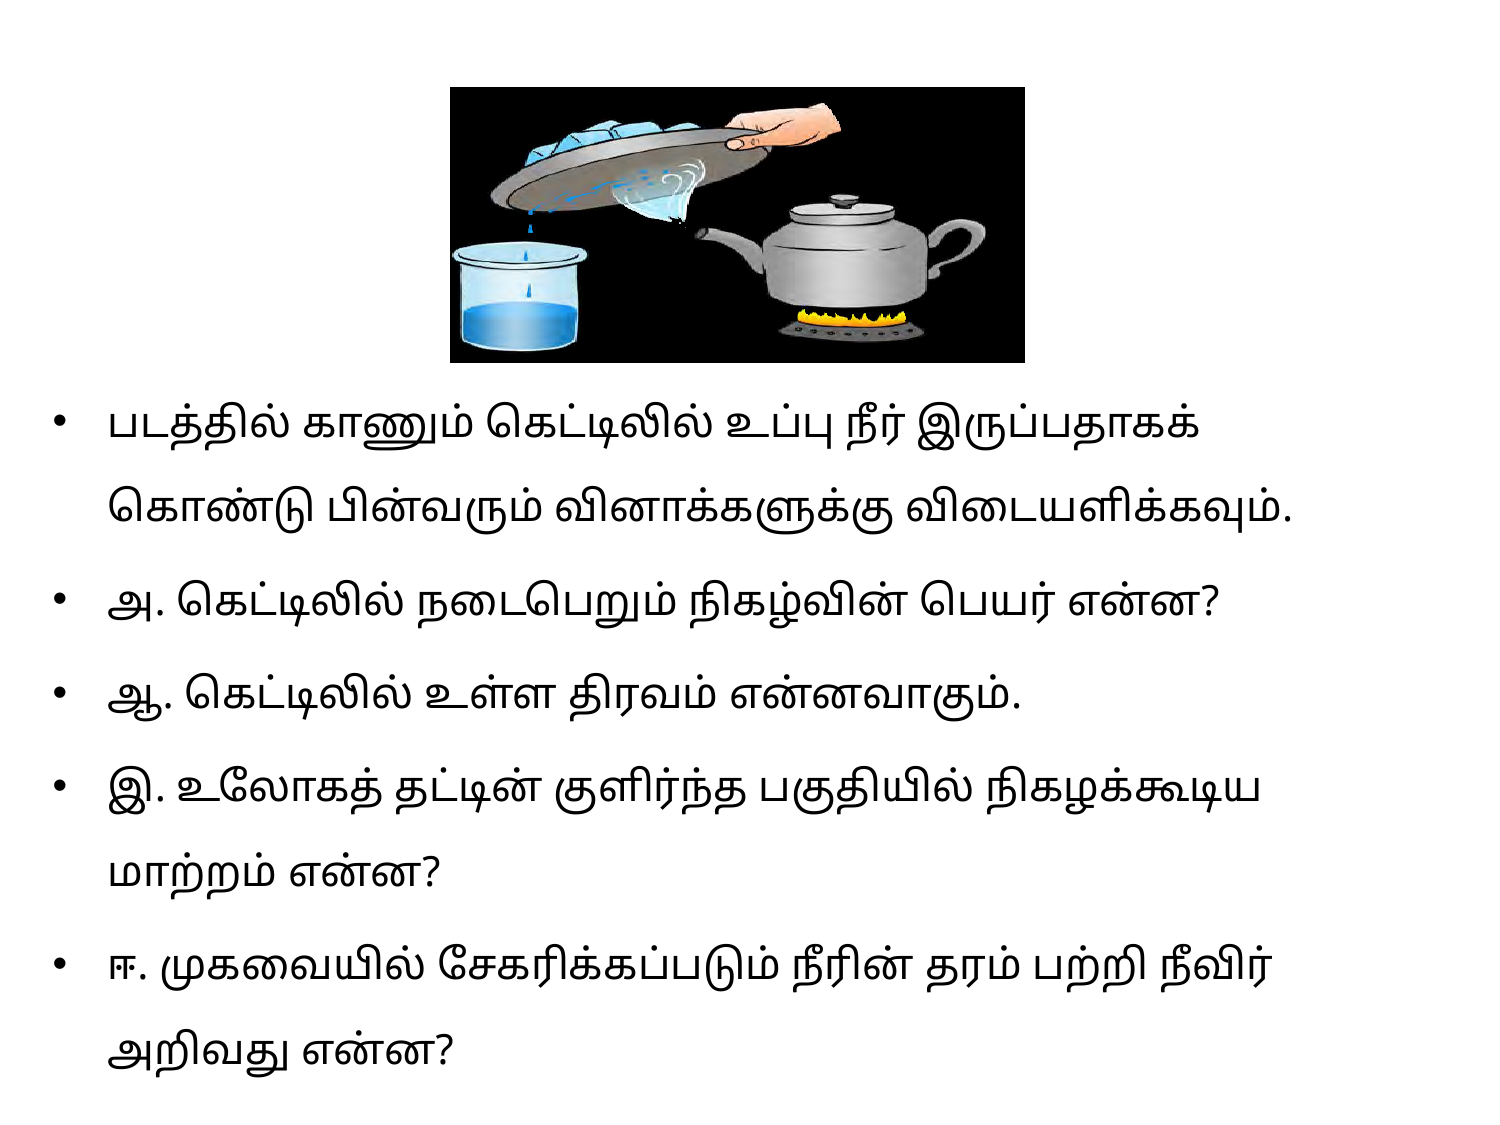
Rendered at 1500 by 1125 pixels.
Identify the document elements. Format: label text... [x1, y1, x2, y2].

picture [449, 87, 1026, 363]
list படத்தில் காணும் கெட்டிலில் உப்பு நீர் இருப்பதாகக் கொண்டு பின்வரும் வினாக்களுக்கு விடையளிக்கவும். அ. கெட்டிலில் நடைபெறும் நிகழ்வின் பெயர் என்ன? ஆ. கெட்டிலில் உள்ள திரவம் என்னவாகும். இ. உலோகத் தட்டின் குளிர்ந்த பகுதியில் நிகழக்கூடிய மாற்றம் என்ன? ஈ. முகவையில் சேகரிக்கப்படும் நீரின் தரம் பற்றி நீவிர் அறிவது என்ன? [37, 75, 1388, 1088]
